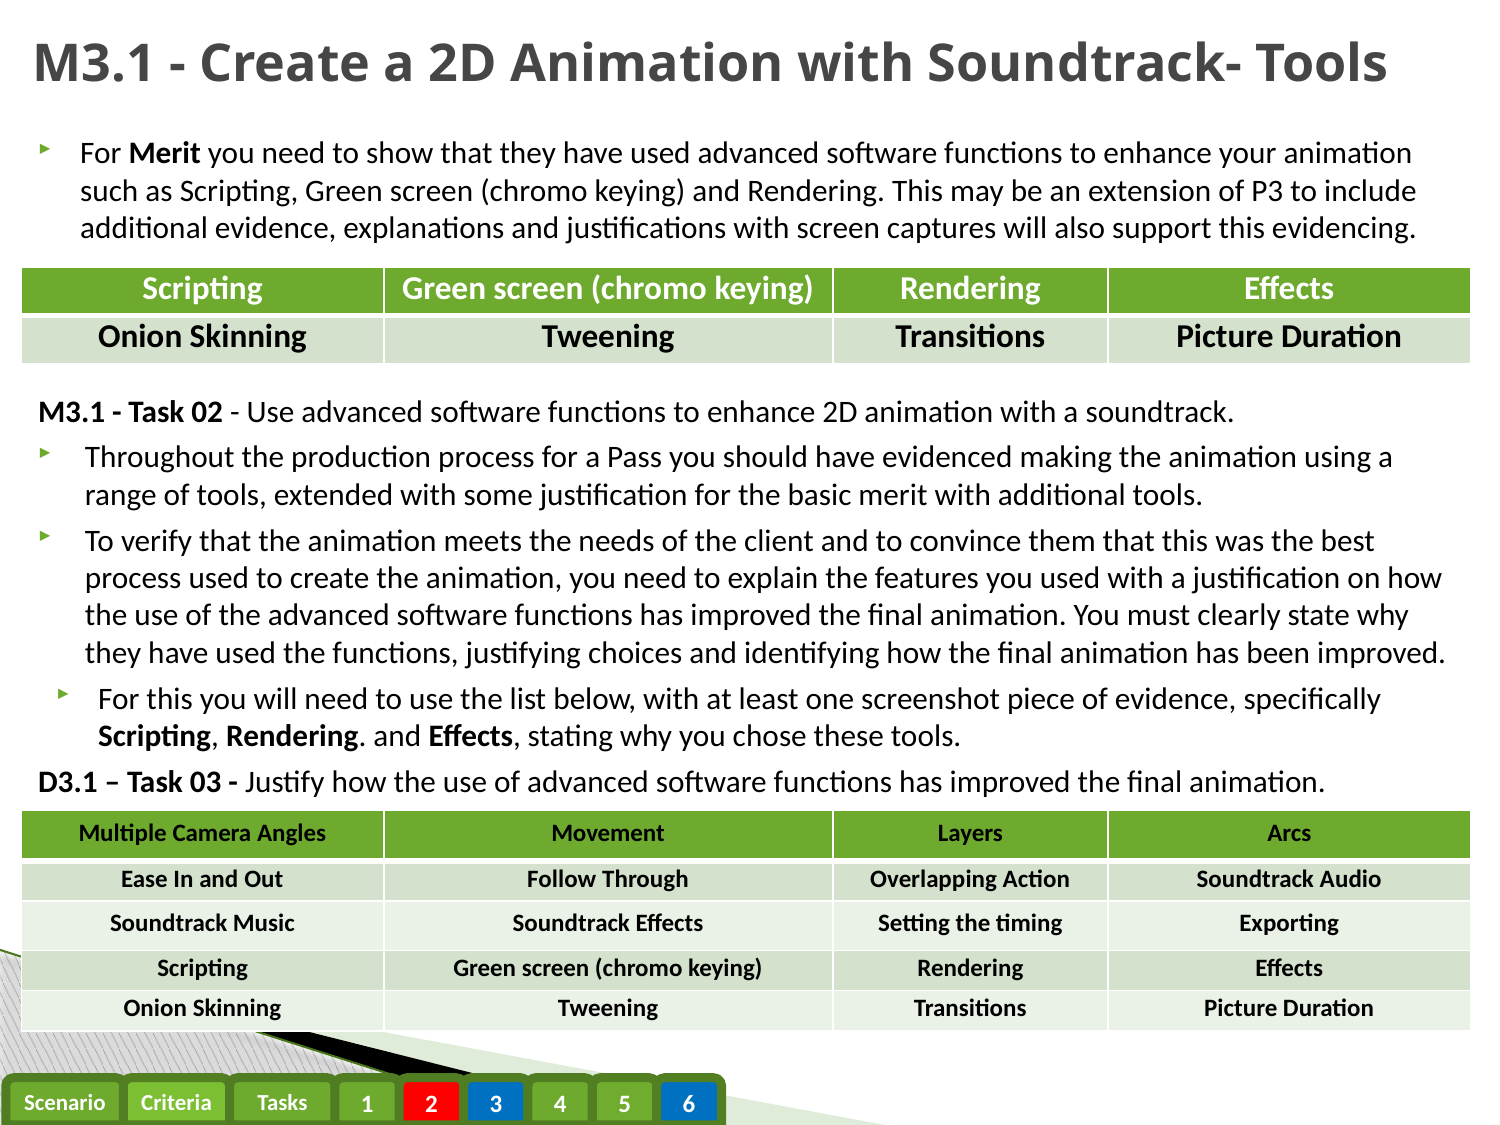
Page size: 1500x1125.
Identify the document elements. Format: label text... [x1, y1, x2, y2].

table_header Scripting [22, 268, 383, 313]
table_cell Exporting [1109, 902, 1470, 950]
list For Merit you need to show that they have used advanced software functions to enhance your animation such as Scripting, Green screen (chromo keying) and Rendering. This may be an extension of P3 to include additional evidence, explanations and justifications with screen captures will also support this evidencing. M3.1 - Task 02 - Use advanced software functions to enhance 2D animation with a soundtrack. Throughout the production process for a Pass you should have evidenced making the animation using a range of tools, extended with some justification for the basic merit with additional tools. To verify that the animation meets the needs of the client and to convince them that this was the best process used to create the animation, you need to explain the features you used with a justification on how the use of the advanced software functions has improved the final animation. You must clearly state why they have used the functions, justifying choices and identifying how the final animation has been improved. For this you will need to use the list below, with at least one screenshot piece of evidence, specifically Scripting, Rendering. and Effects, stating why you chose these tools. D3.1 – Task 03 - Justify how the use of advanced software functions has improved the final animation. [23, 125, 1477, 799]
table_cell Rendering [834, 951, 1107, 990]
table_header Multiple Camera Angles [22, 811, 383, 858]
table_cell Picture Duration [1109, 991, 1470, 1030]
table_cell Onion Skinning [22, 318, 383, 363]
table_cell Tweening [385, 991, 832, 1030]
table_cell Soundtrack Audio [1109, 864, 1470, 900]
table_cell Transitions [834, 318, 1107, 363]
table_cell Ease In and Out [22, 864, 383, 900]
table_cell Scripting [22, 951, 383, 990]
table_cell Tweening [385, 318, 832, 363]
table_cell Soundtrack Music [22, 902, 383, 950]
table_cell Setting the timing [834, 902, 1107, 950]
table_cell Transitions [834, 991, 1107, 1030]
table_cell Green screen (chromo keying) [385, 951, 832, 990]
table_cell Onion Skinning [22, 991, 383, 1030]
table_header Layers [834, 811, 1107, 858]
table_cell Soundtrack Effects [385, 902, 832, 950]
table_cell Effects [1109, 951, 1470, 990]
table_header Effects [1109, 268, 1470, 313]
table_header Arcs [1109, 811, 1470, 858]
table_header Movement [385, 811, 832, 858]
text_box M3.1 - Create a 2D Animation with Soundtrack- Tools [17, 19, 1471, 102]
table_cell Overlapping Action [834, 864, 1107, 900]
table_header Green screen (chromo keying) [385, 268, 832, 313]
table_cell Follow Through [385, 864, 832, 900]
table_header Rendering [834, 268, 1107, 313]
table_cell Picture Duration [1109, 318, 1470, 363]
